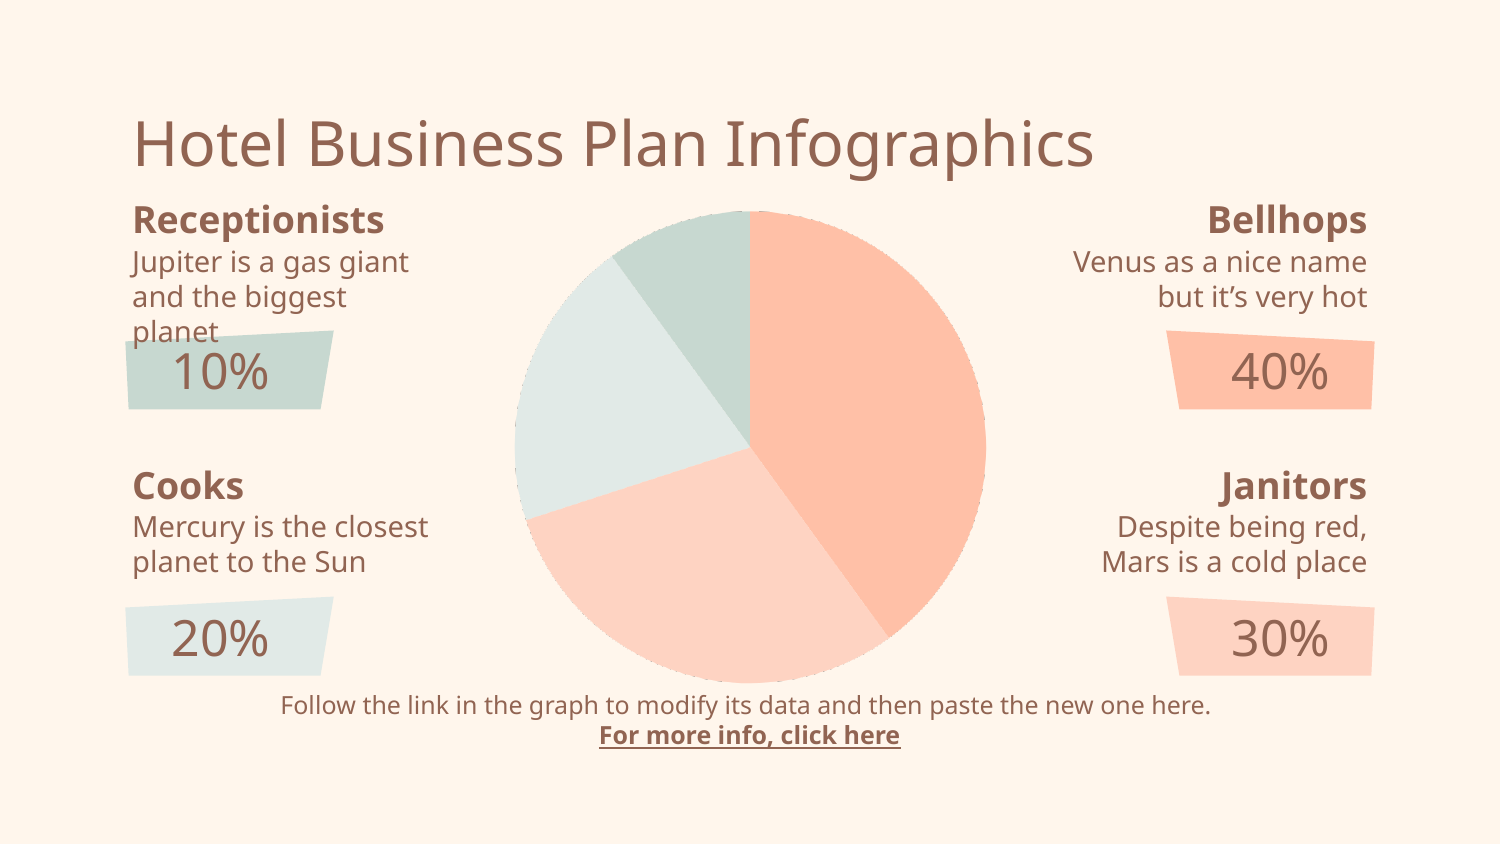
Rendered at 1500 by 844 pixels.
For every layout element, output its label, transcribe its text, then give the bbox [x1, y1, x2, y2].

text_box Follow the link in the graph to modify its data and then paste the new one here. For more info, click here [117, 703, 1383, 740]
title Hotel Business Plan Infographics [116, 88, 1383, 183]
picture [488, 182, 1012, 712]
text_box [1044, 195, 1384, 410]
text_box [1044, 461, 1384, 676]
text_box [116, 195, 456, 410]
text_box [116, 461, 456, 676]
